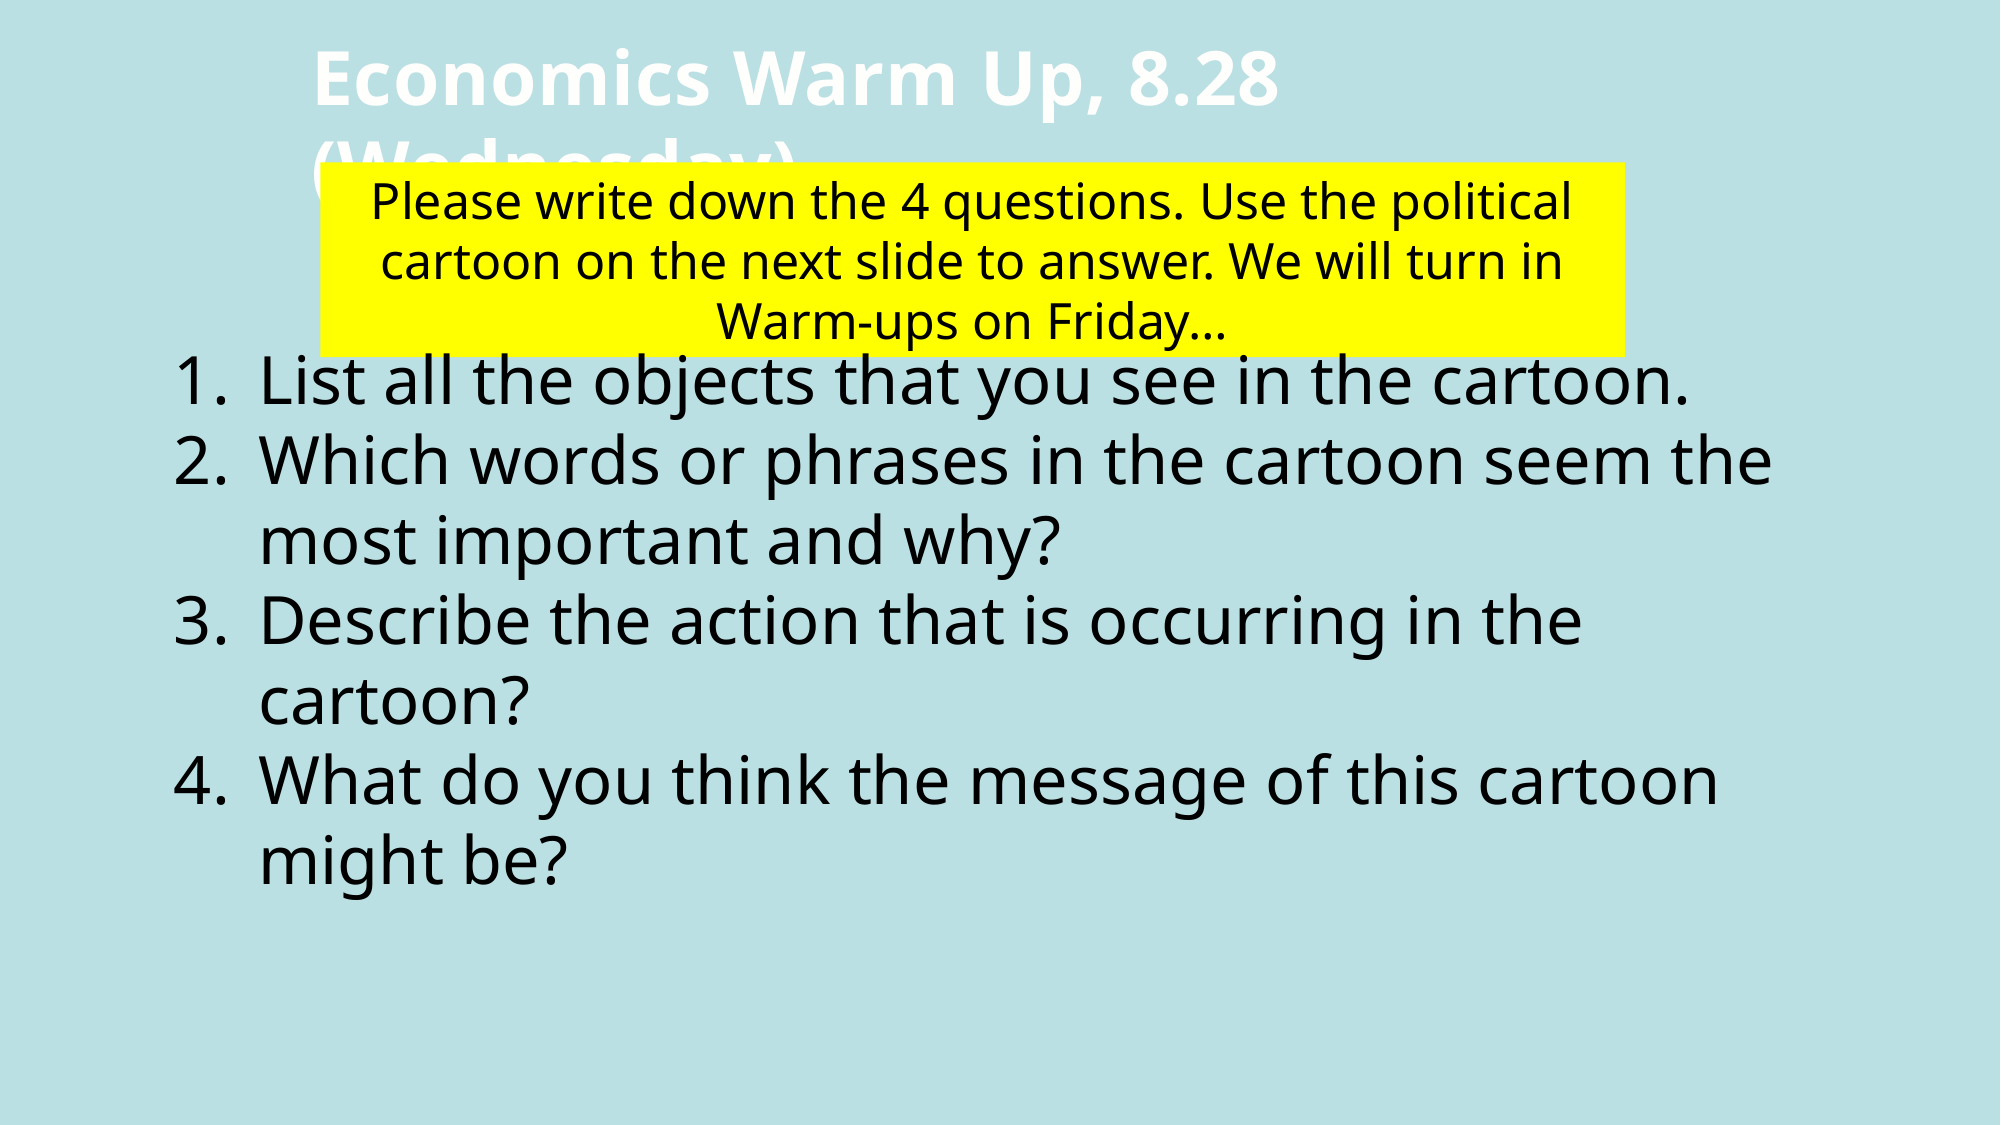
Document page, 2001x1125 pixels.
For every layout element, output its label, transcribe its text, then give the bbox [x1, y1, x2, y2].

text_box Please write down the 4 questions. Use the political cartoon on the next slide to answer. We will turn in Warm-ups on Friday… [320, 162, 1625, 330]
text_box Economics Warm Up, 8.28 (Wednesday) [300, 24, 1700, 217]
text_box List all the objects that you see in the cartoon. Which words or phrases in the cartoon seem the most important and why? Describe the action that is occurring in the cartoon? What do you think the message of this cartoon might be? [159, 330, 1876, 973]
